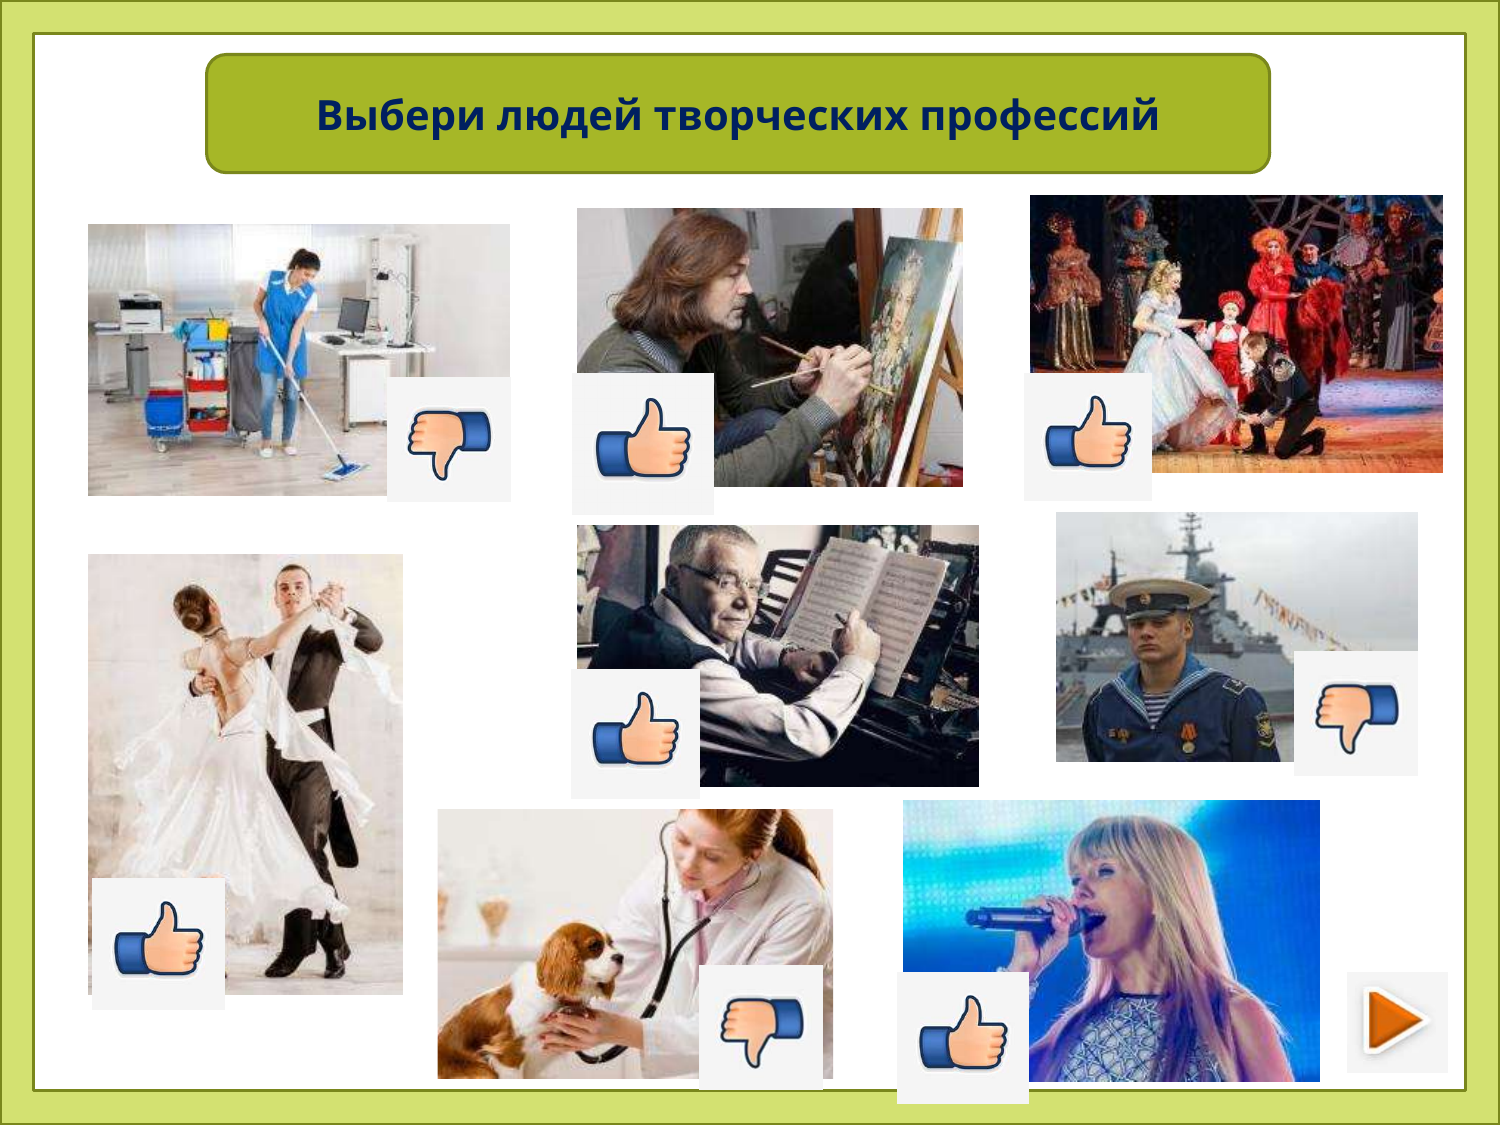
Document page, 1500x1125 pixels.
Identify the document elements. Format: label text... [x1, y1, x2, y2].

picture [88, 224, 511, 502]
picture [571, 208, 964, 515]
picture [1347, 972, 1448, 1073]
text_box Выбери людей творческих профессий [205, 52, 1272, 175]
picture [1056, 512, 1419, 776]
picture [437, 809, 834, 1090]
picture [570, 525, 980, 799]
picture [88, 554, 403, 1010]
picture [896, 800, 1320, 1105]
picture [1024, 194, 1444, 501]
